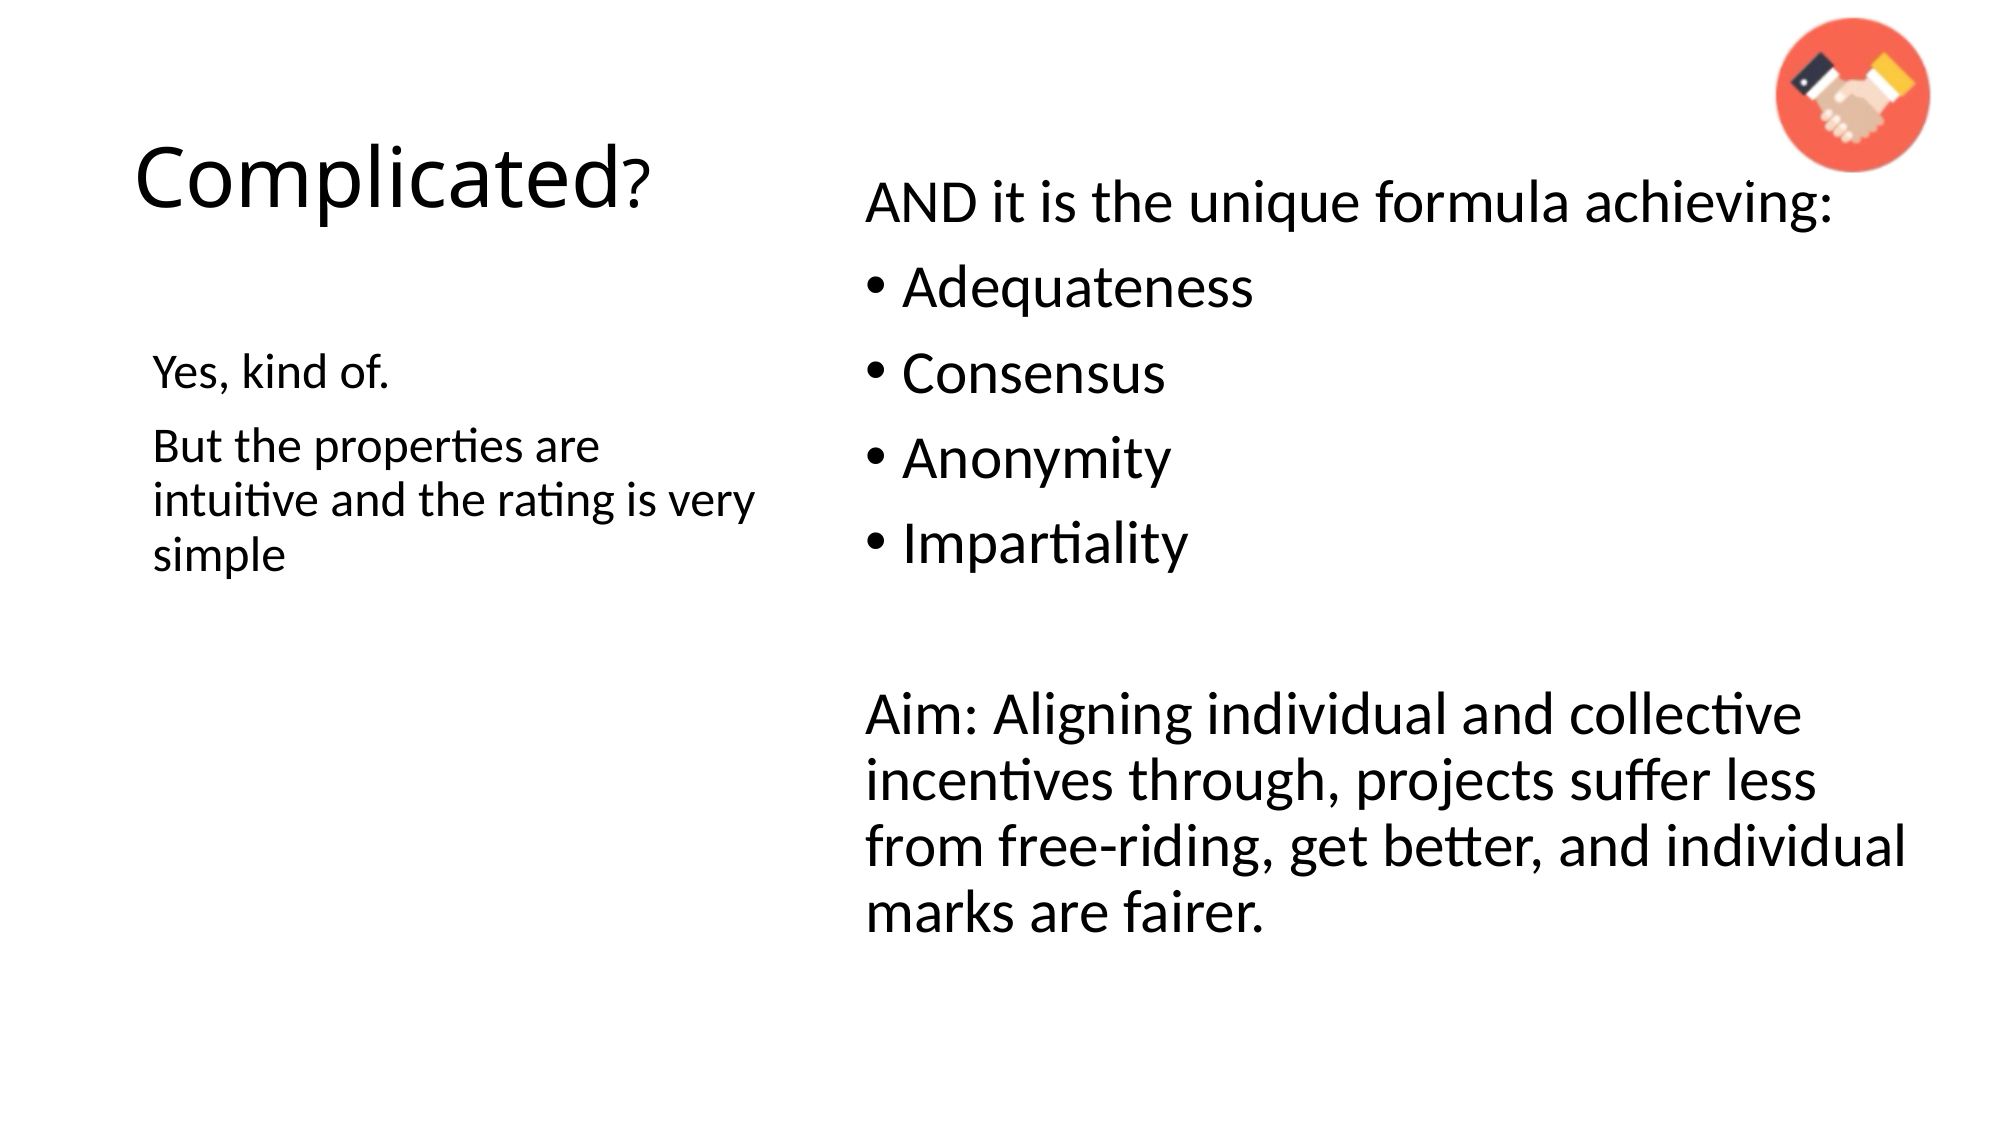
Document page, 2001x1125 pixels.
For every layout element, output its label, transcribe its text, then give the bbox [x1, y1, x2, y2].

list Yes, kind of. But the properties are intuitive and the rating is very simple [137, 337, 783, 963]
picture [1749, 8, 1954, 182]
title Complicated? [118, 0, 764, 233]
list AND it is the unique formula achieving: Adequateness Consensus Anonymity Impartiality Aim: Aligning individual and collective incentives through, projects suffer less from free-riding, get better, and individual marks are fairer. [850, 161, 1934, 962]
